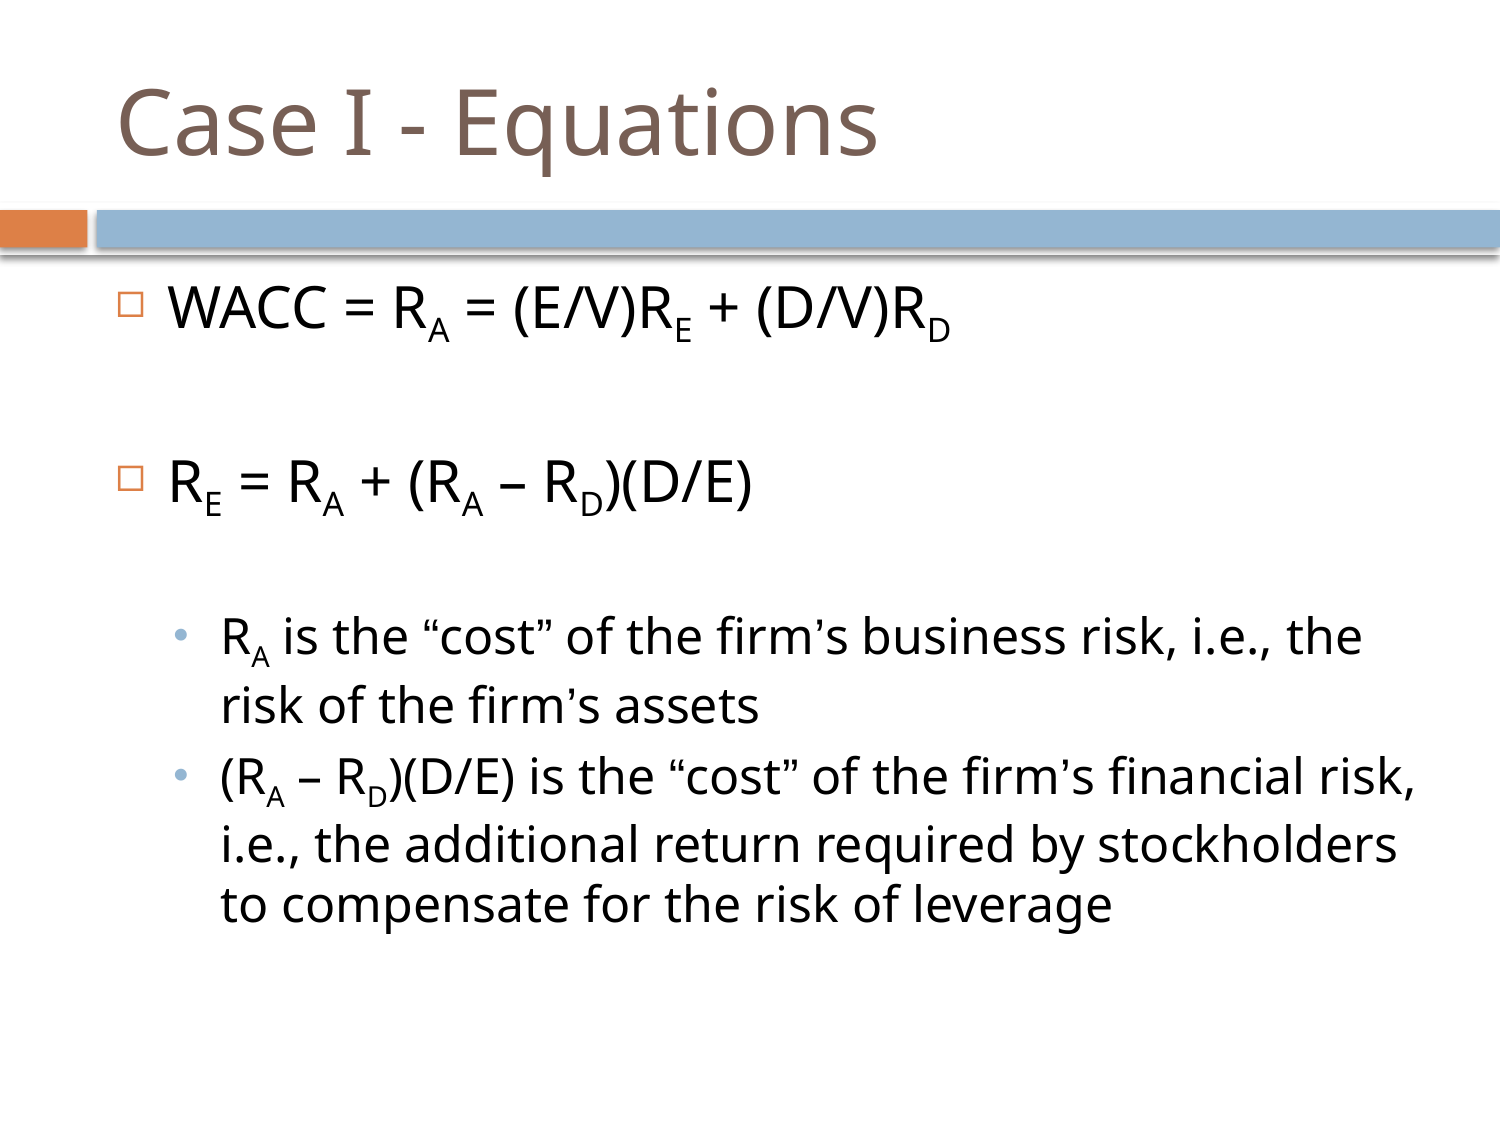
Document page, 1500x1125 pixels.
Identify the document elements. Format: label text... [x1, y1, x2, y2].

list WACC = RA = (E/V)RE + (D/V)RD RE = RA + (RA – RD)(D/E) RA is the “cost” of the firm’s business risk, i.e., the risk of the firm’s assets (RA – RD)(D/E) is the “cost” of the firm’s financial risk, i.e., the additional return required by stockholders to compensate for the risk of leverage [100, 262, 1438, 1000]
title Case I - Equations [100, 37, 1438, 200]
